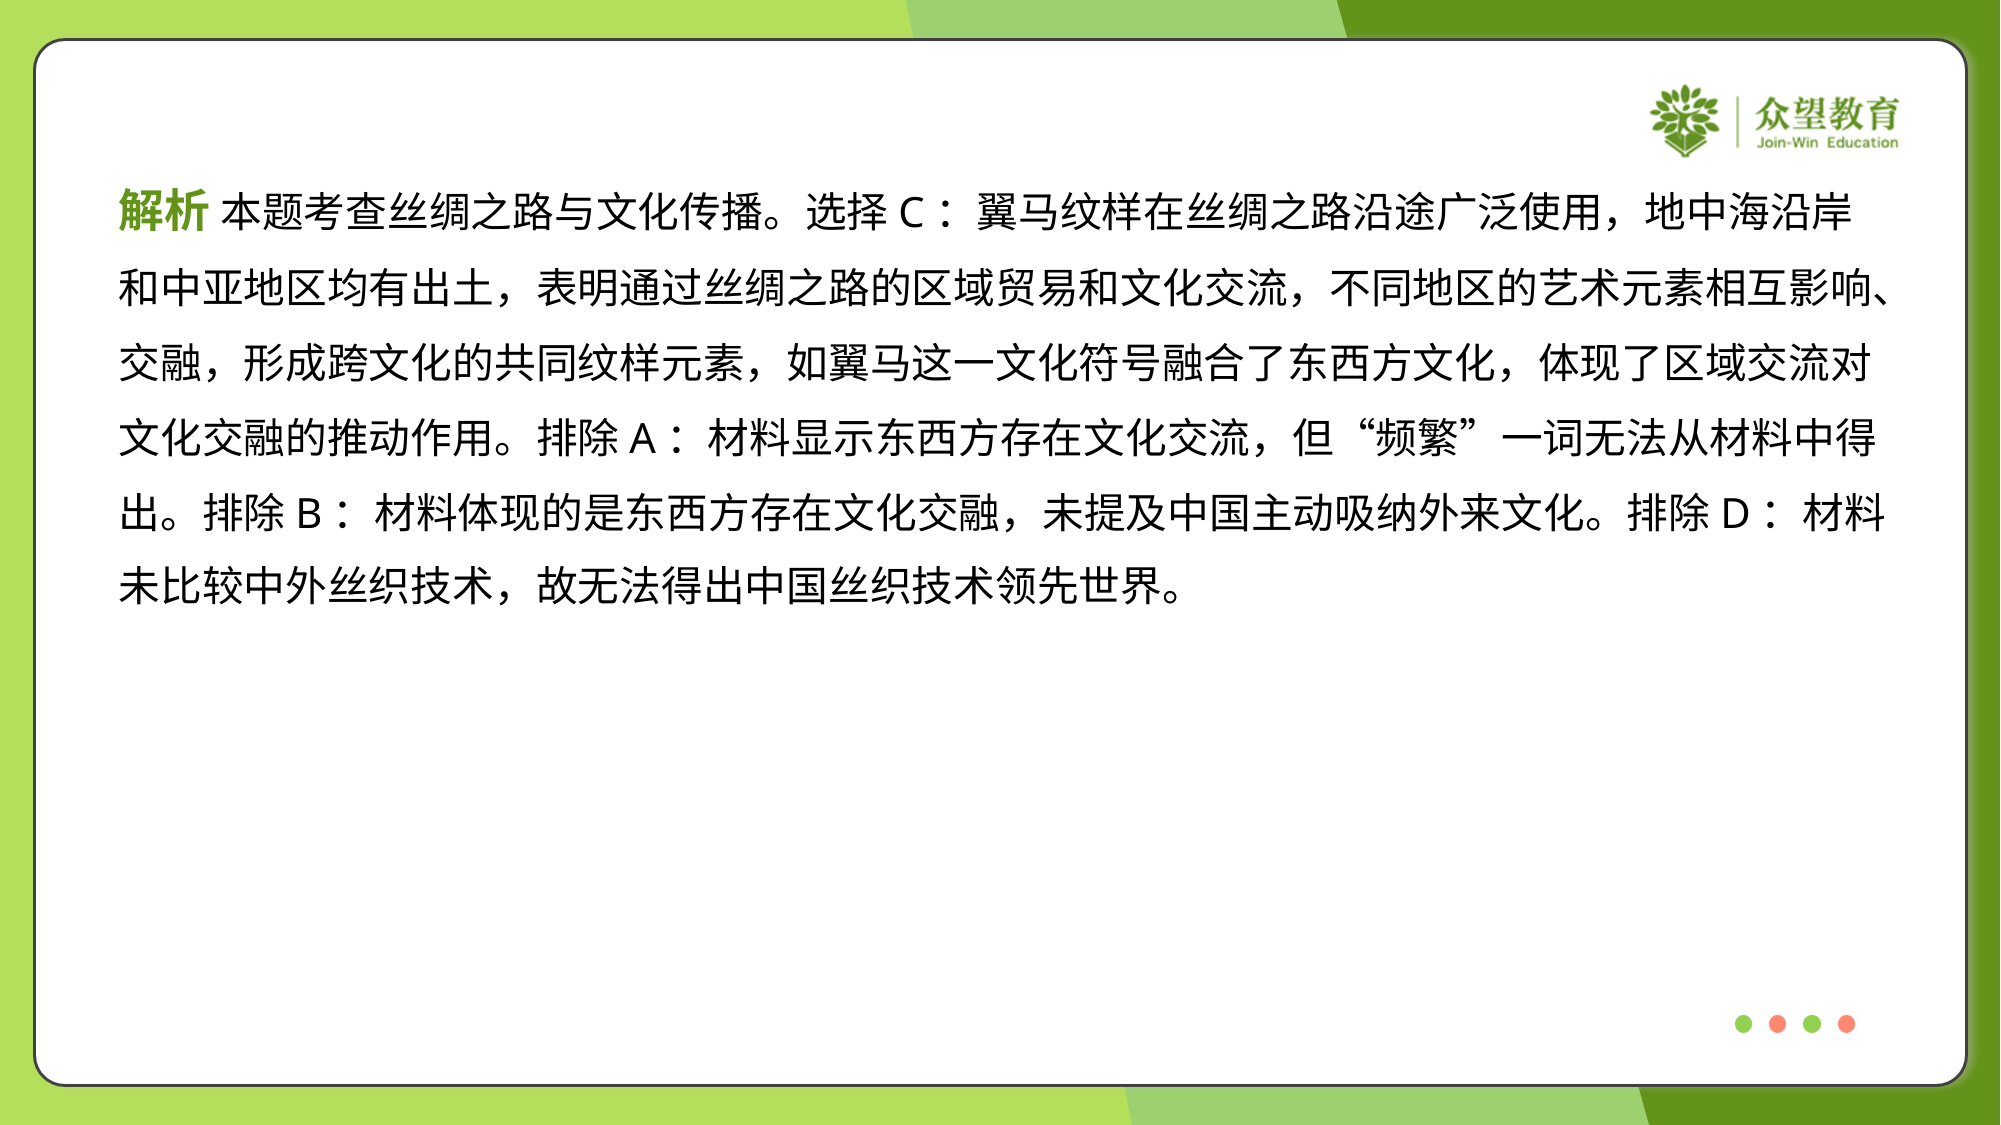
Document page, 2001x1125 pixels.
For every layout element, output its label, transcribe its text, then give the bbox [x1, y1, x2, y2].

picture [0, 0, 2000, 1125]
text_box 解析 本题考查丝绸之路与文化传播。选择C：翼马纹样在丝绸之路沿途广泛使用，地中海沿岸 和中亚地区均有出土，表明通过丝绸之路的区域贸易和文化交流，不同地区的艺术元素相互影响、 交融，形成跨文化的共同纹样元素，如翼马这一文化符号融合了东西方文化，体现了区域交流对 文化交融的推动作用。排除A：材料显示东西方存在文化交流，但“频繁”一词无法从材料中得 出。排除B：材料体现的是东西方存在文化交融，未提及中国主动吸纳外来文化。排除D：材料 未比较中外丝织技术，故无法得出中国丝织技术领先世界。 [118, 159, 1883, 602]
